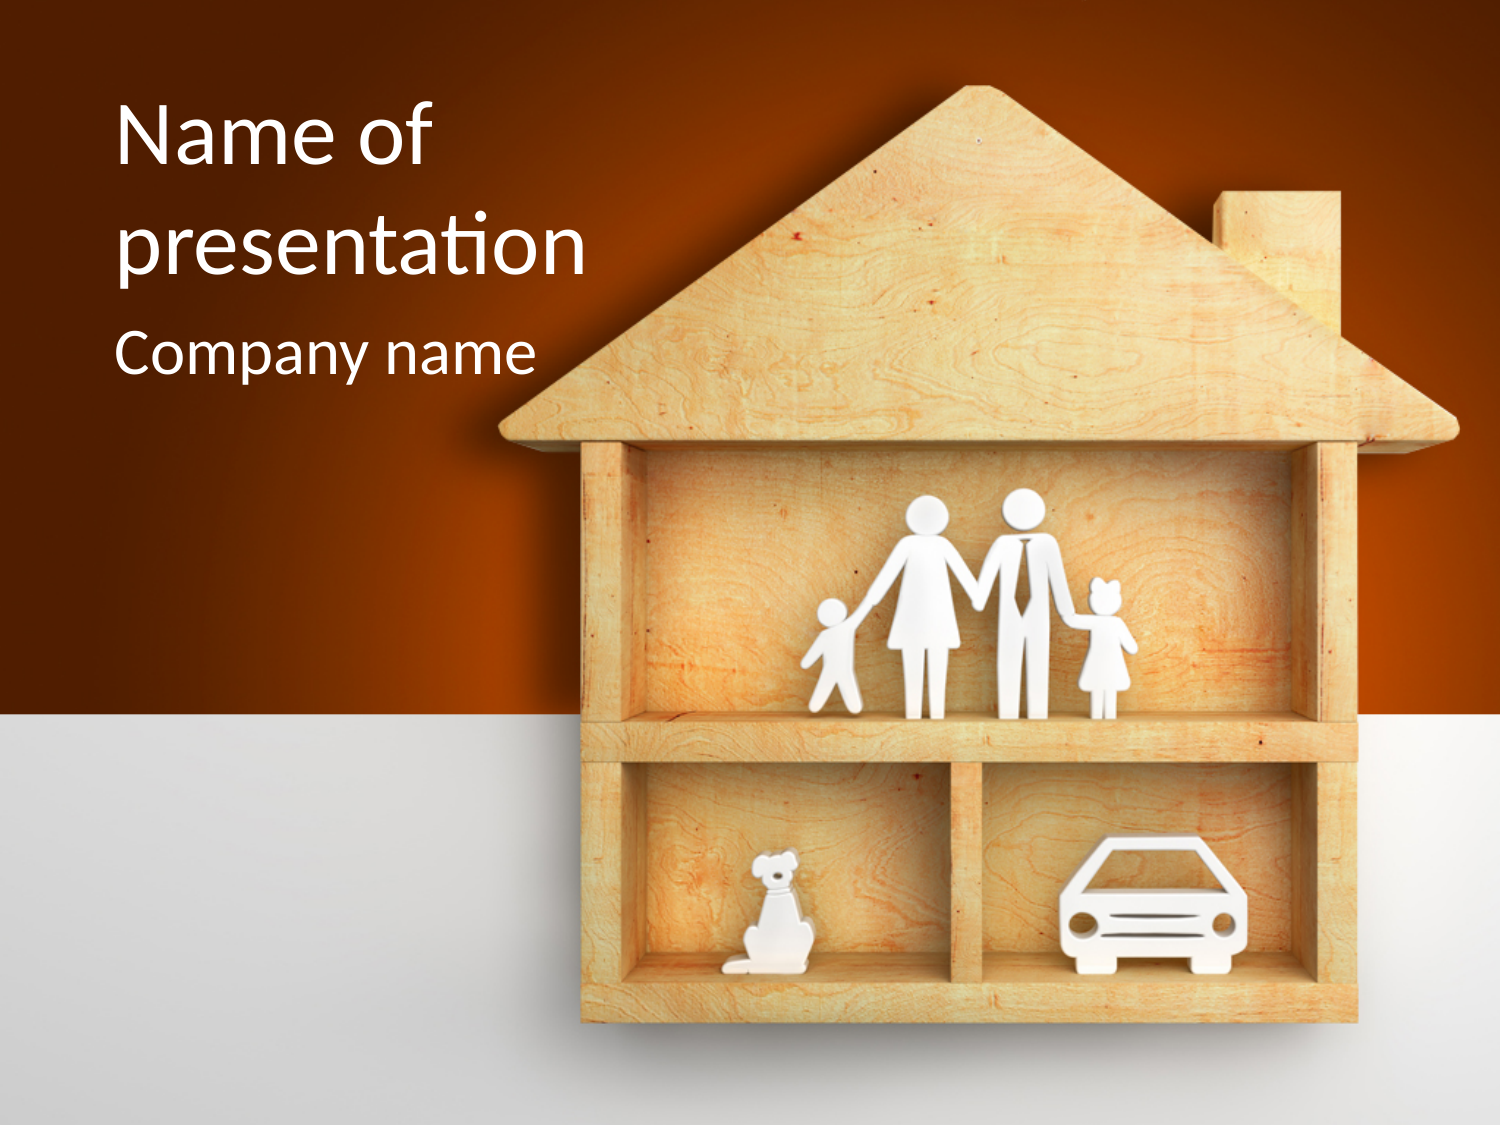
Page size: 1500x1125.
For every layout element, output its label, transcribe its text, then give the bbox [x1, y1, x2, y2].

subtitle Company name [99, 299, 1138, 413]
title Name of presentation [99, 125, 1138, 241]
picture [0, 0, 1500, 1125]
